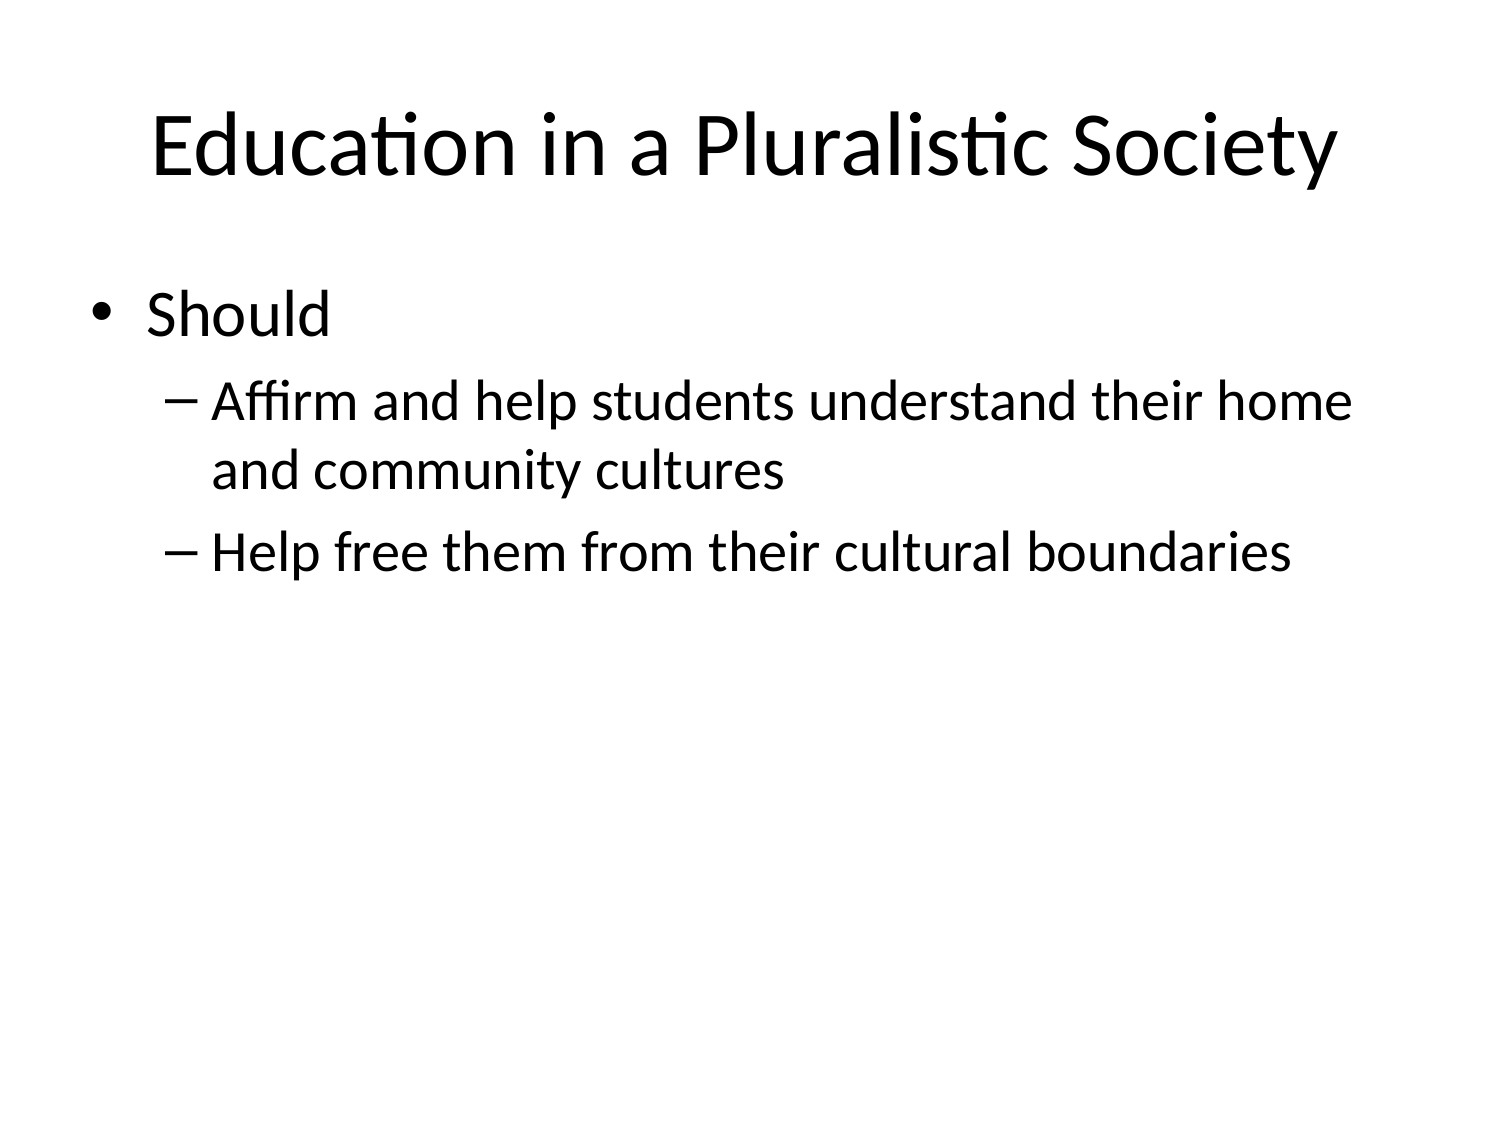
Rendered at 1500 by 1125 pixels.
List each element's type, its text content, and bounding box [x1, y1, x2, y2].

title Education in a Pluralistic Society [75, 45, 1425, 233]
list Should Affirm and help students understand their home and community cultures Help free them from their cultural boundaries [75, 262, 1425, 1005]
